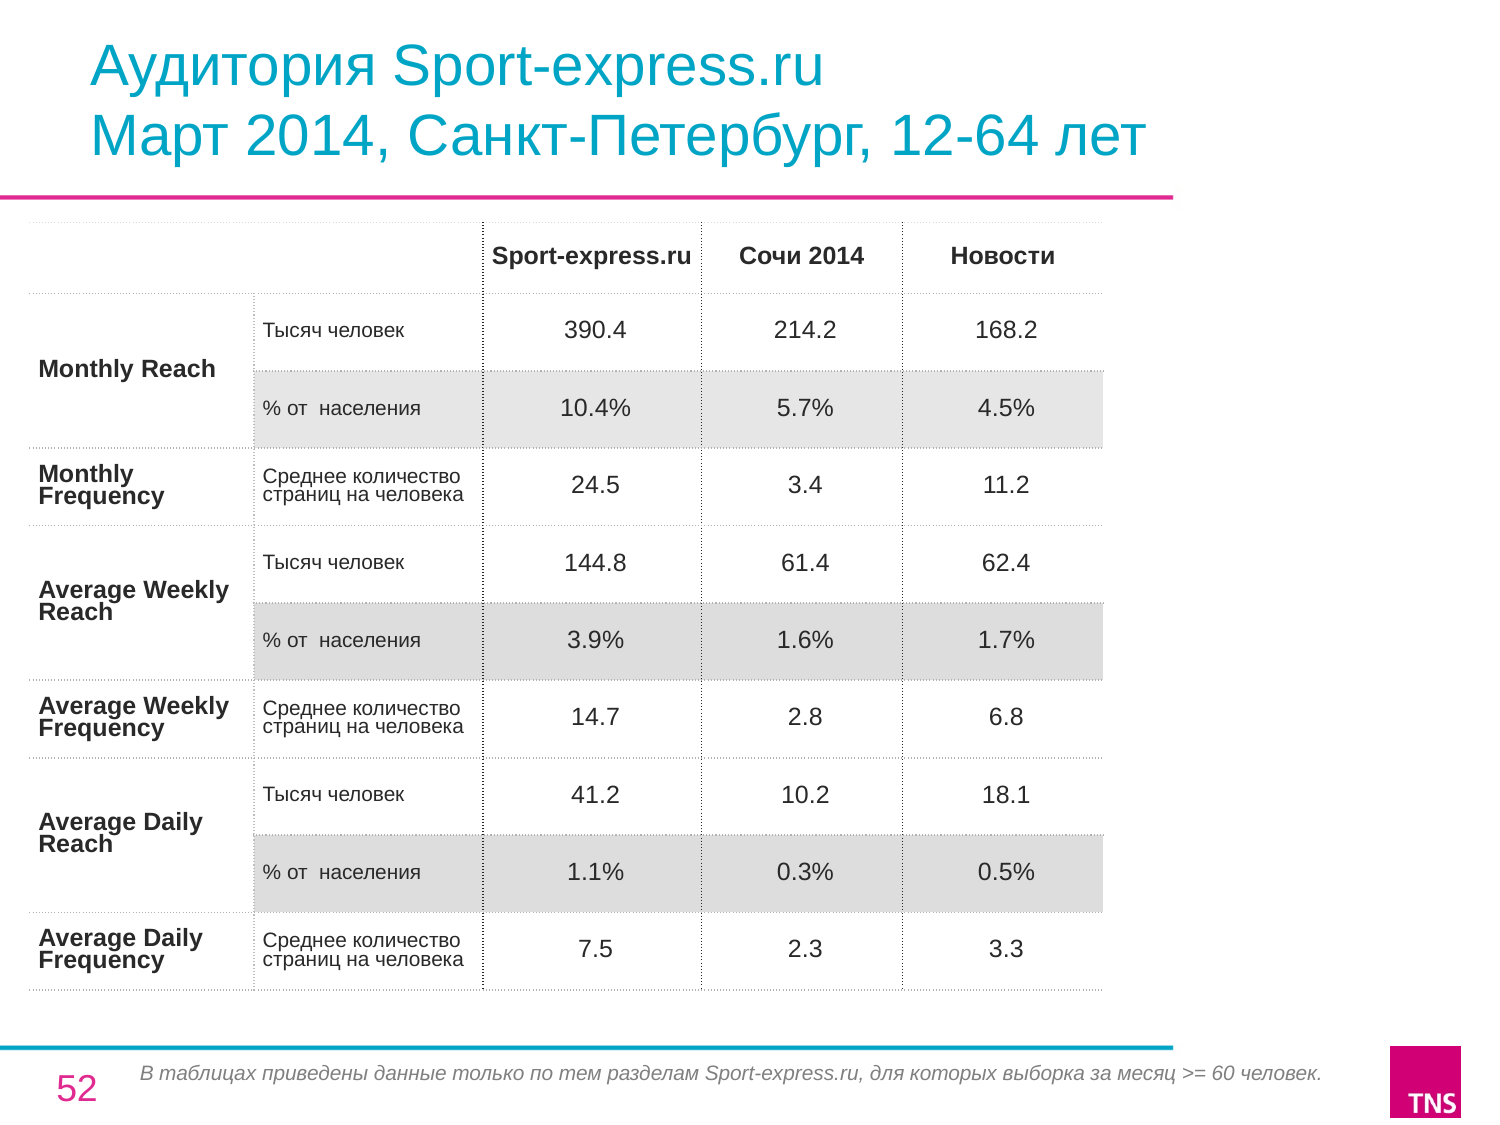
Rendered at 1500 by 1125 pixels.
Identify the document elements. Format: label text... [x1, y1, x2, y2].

table_cell % от населения [254, 835, 483, 912]
table_cell 0.3% [701, 835, 902, 912]
table_cell 4.5% [902, 371, 1103, 448]
table_cell Тысяч человек [254, 526, 483, 603]
table_cell 390.4 [483, 294, 701, 371]
table_cell Тысяч человек [254, 758, 483, 835]
table_cell 18.1 [902, 758, 1103, 835]
text_box В таблицах приведены данные только по тем разделам Sport-express.ru, для которых выборка за месяц >= 60 человек. [124, 1052, 1463, 1092]
table_header Sport-express.ru [483, 223, 701, 294]
table_header Сочи 2014 [701, 223, 902, 294]
table_cell 1.1% [483, 835, 701, 912]
table_cell 11.2 [902, 448, 1103, 526]
table_cell 1.7% [902, 603, 1103, 680]
table_cell 3.3 [902, 912, 1103, 990]
title Аудитория Sport-express.ru Март 2014, Санкт-Петербург, 12-64 лет [74, 8, 1476, 187]
table_cell Среднее количество страниц на человека [254, 912, 483, 990]
table_header Новости [902, 223, 1103, 294]
table_cell Average Daily Reach [29, 758, 254, 912]
table_cell 41.2 [483, 758, 701, 835]
table_cell 61.4 [701, 526, 902, 603]
picture [0, 0, 1500, 1125]
table_cell Среднее количество страниц на человека [254, 680, 483, 758]
table_cell 0.5% [902, 835, 1103, 912]
table_cell 2.3 [701, 912, 902, 990]
table_cell % от населения [254, 603, 483, 680]
table_cell 10.2 [701, 758, 902, 835]
table_cell Тысяч человек [254, 294, 483, 371]
table_cell 62.4 [902, 526, 1103, 603]
table_cell Average Daily Frequency [29, 912, 254, 990]
table_cell Monthly Frequency [29, 448, 254, 526]
table_cell % от населения [254, 371, 483, 448]
table_cell Среднее количество страниц на человека [254, 448, 483, 526]
slide_number 52 [40, 1055, 392, 1125]
table_cell 14.7 [483, 680, 701, 758]
table_cell 168.2 [902, 294, 1103, 371]
table_cell 6.8 [902, 680, 1103, 758]
table_cell 214.2 [701, 294, 902, 371]
table_cell 3.4 [701, 448, 902, 526]
table_cell Monthly Reach [29, 294, 254, 448]
table_cell Average Weekly Reach [29, 526, 254, 680]
table_cell 5.7% [701, 371, 902, 448]
table_cell 2.8 [701, 680, 902, 758]
table_cell 10.4% [483, 371, 701, 448]
table_header [29, 223, 483, 294]
table_cell 144.8 [483, 526, 701, 603]
table_cell Average Weekly Frequency [29, 680, 254, 758]
table_cell 7.5 [483, 912, 701, 990]
table_cell 1.6% [701, 603, 902, 680]
table_cell 3.9% [483, 603, 701, 680]
table_cell 24.5 [483, 448, 701, 526]
